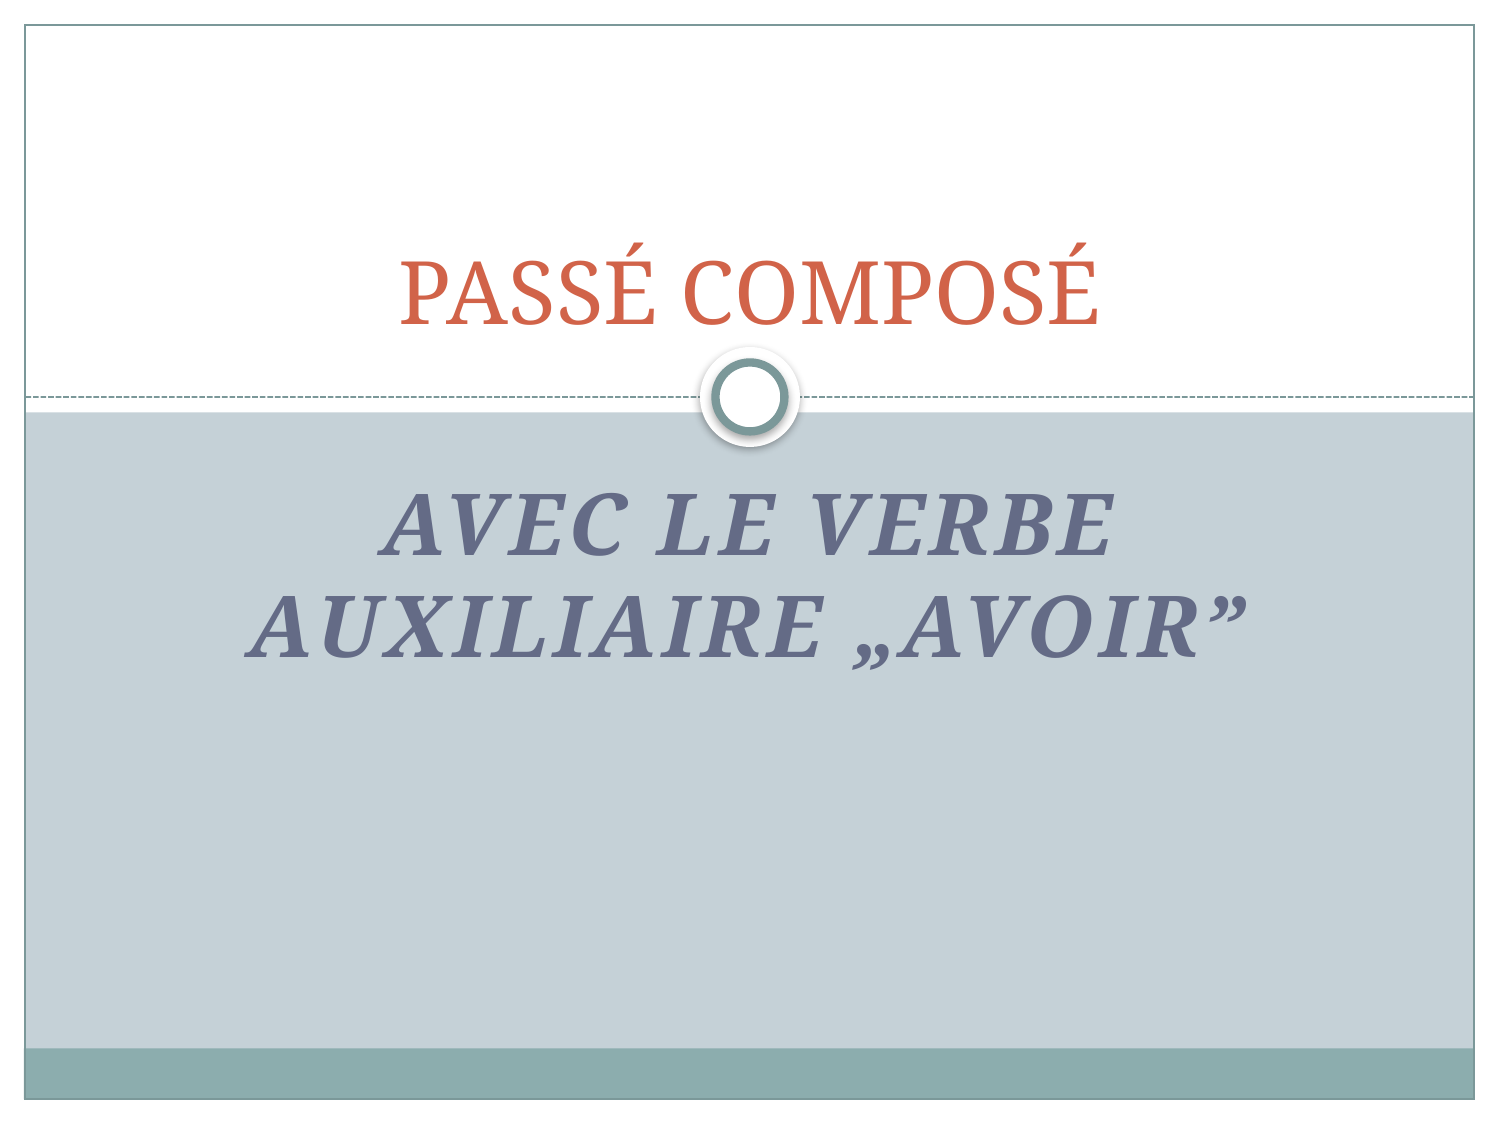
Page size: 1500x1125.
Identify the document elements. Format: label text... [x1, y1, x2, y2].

title PASSÉ COMPOSÉ [112, 62, 1388, 350]
subtitle Avec le verbe auxiliaire „avoir” [225, 462, 1275, 750]
